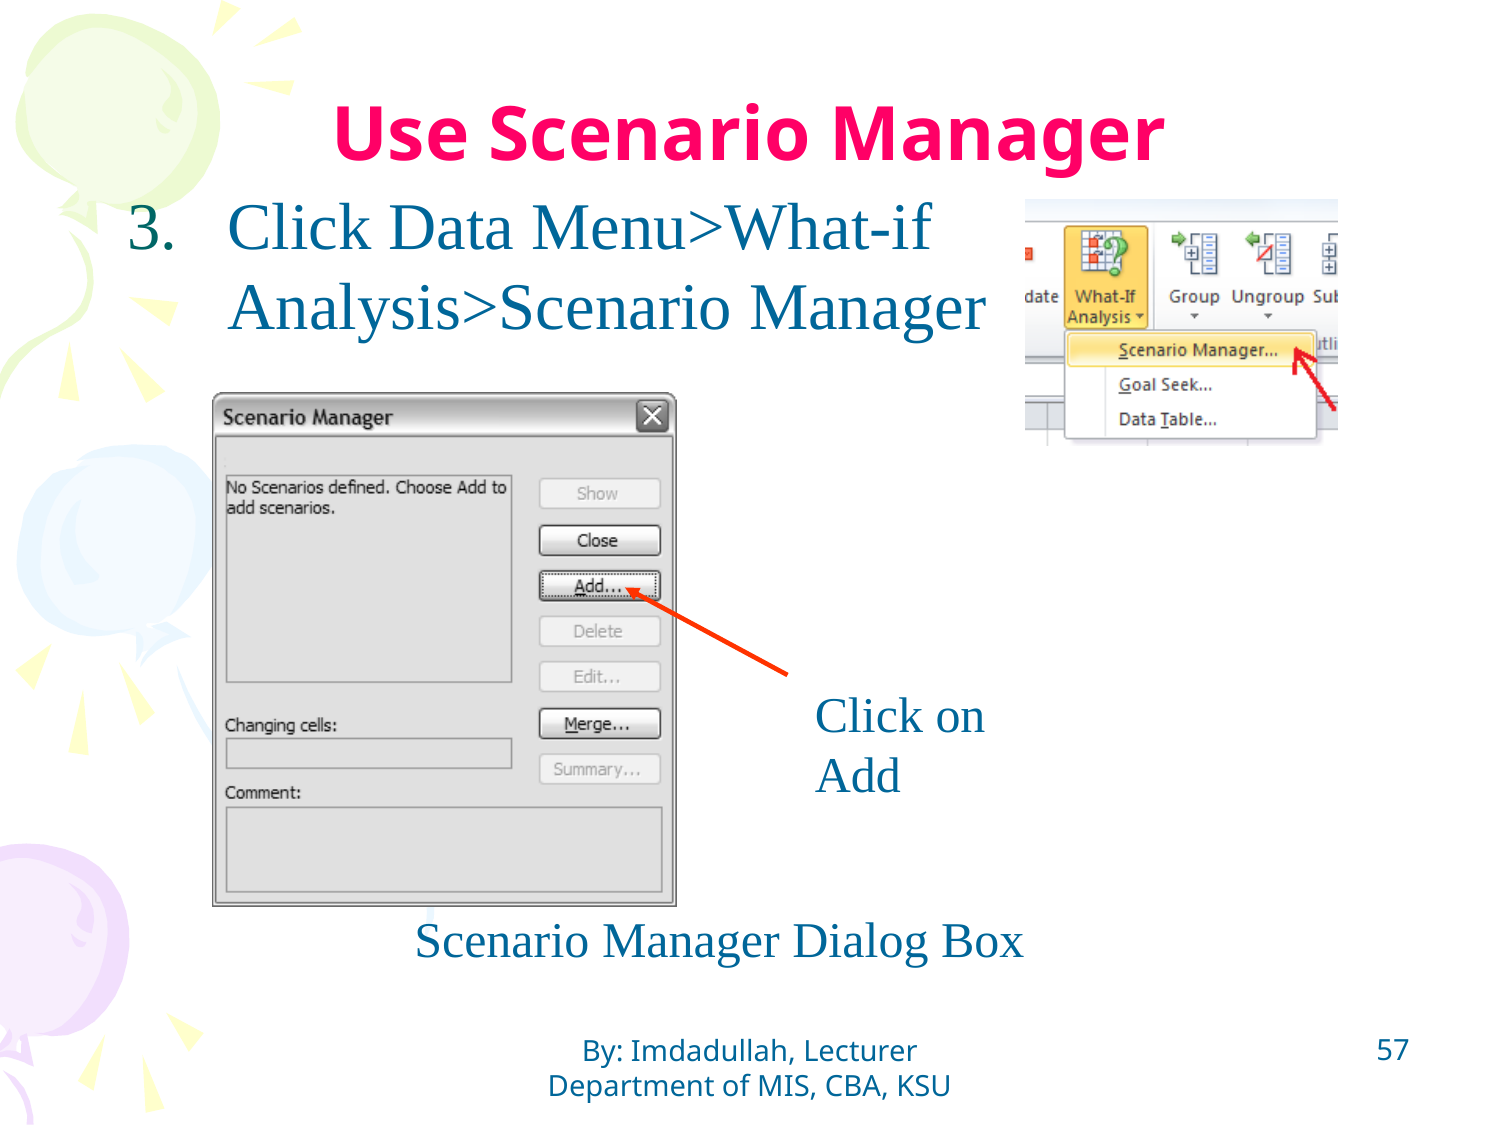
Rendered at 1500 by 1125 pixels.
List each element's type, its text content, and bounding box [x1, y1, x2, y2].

footer By: Imdadullah, Lecturer Department of MIS, CBA, KSU [512, 1024, 988, 1101]
list Click Data Menu>What-if Analysis>Scenario Manager [112, 174, 1388, 839]
text_box Scenario Manager Dialog Box [399, 899, 1040, 975]
slide_number 57 [1074, 1023, 1426, 1100]
picture [212, 392, 677, 908]
picture [1024, 199, 1338, 446]
text_box Click on Add [800, 674, 1014, 810]
title Use Scenario Manager [51, 58, 1446, 185]
